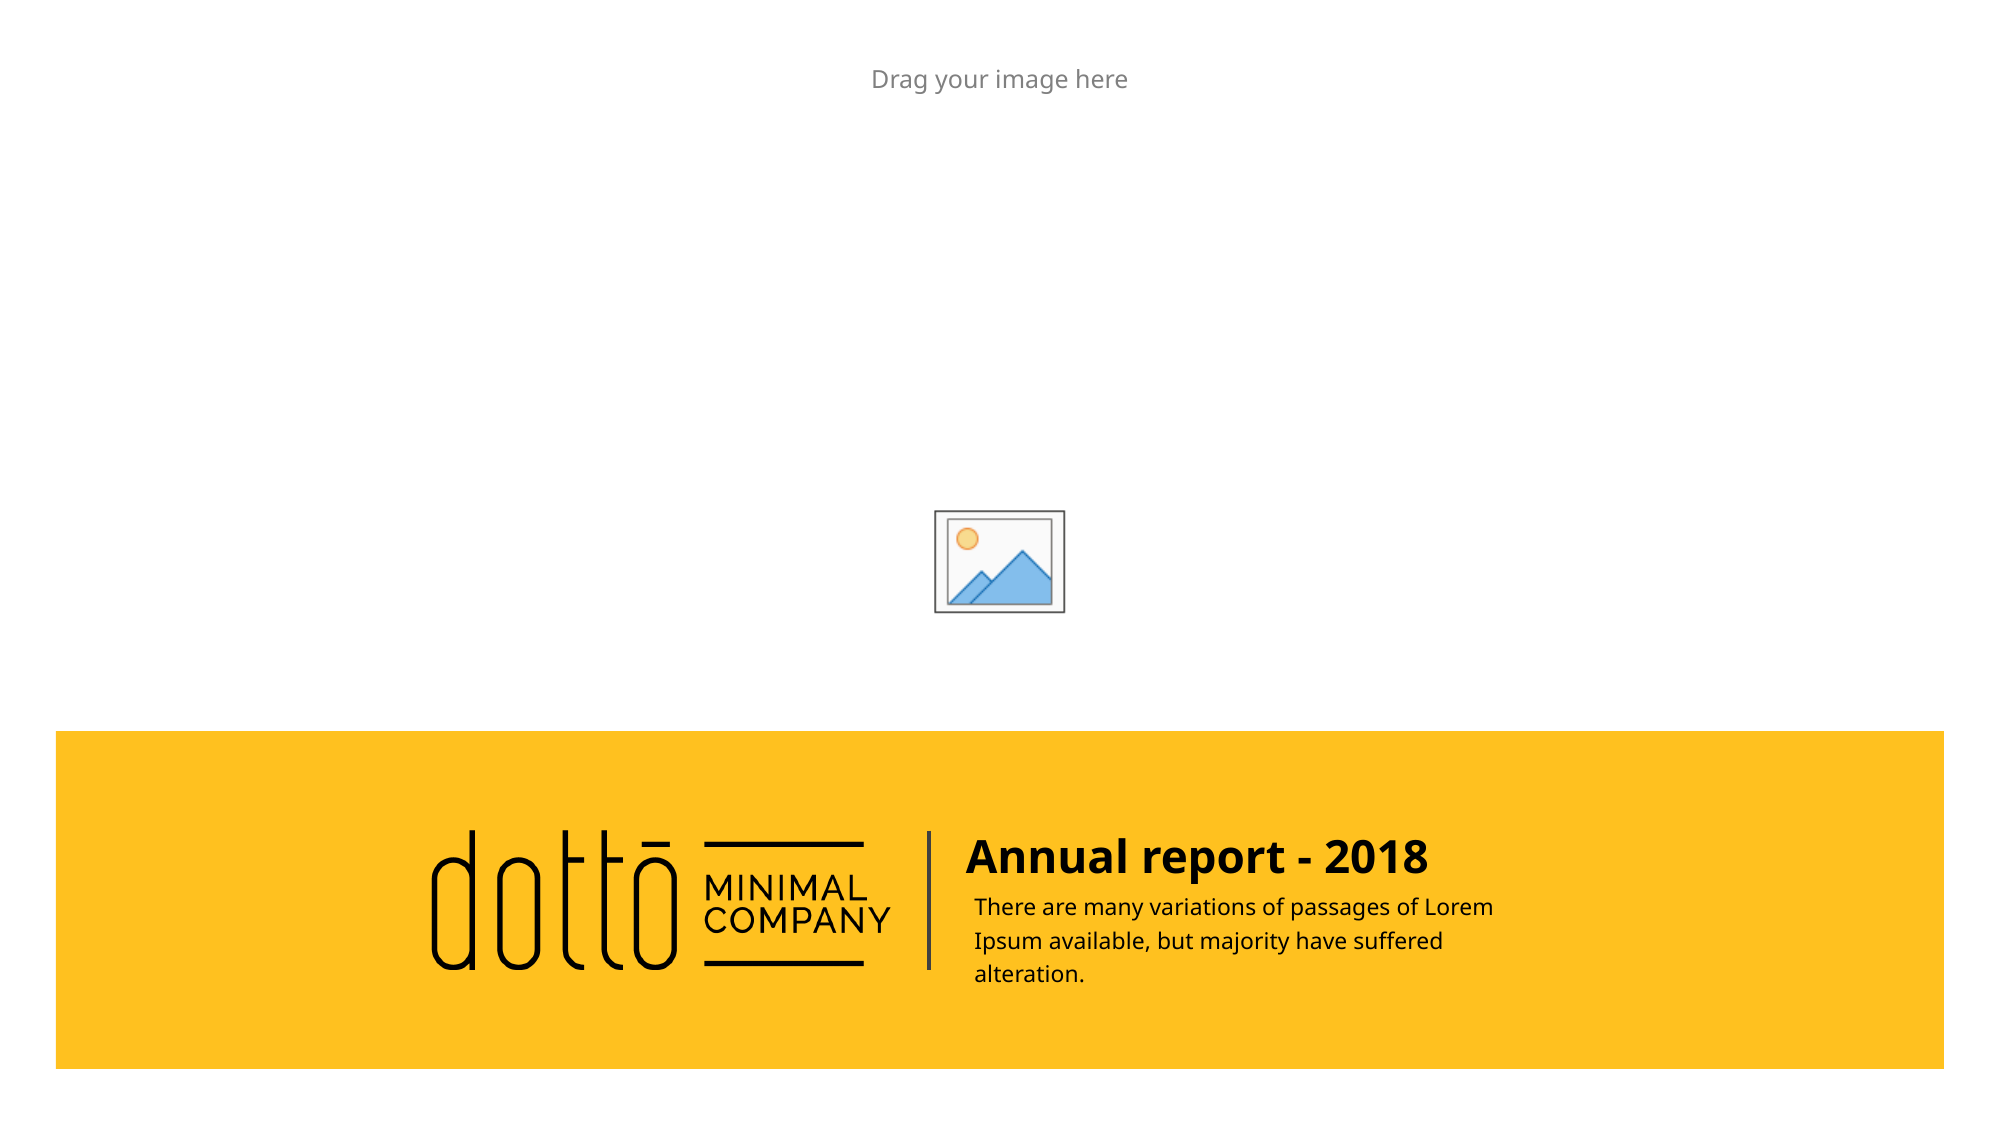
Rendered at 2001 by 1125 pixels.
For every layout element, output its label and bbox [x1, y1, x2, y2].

picture [55, 55, 1944, 1069]
